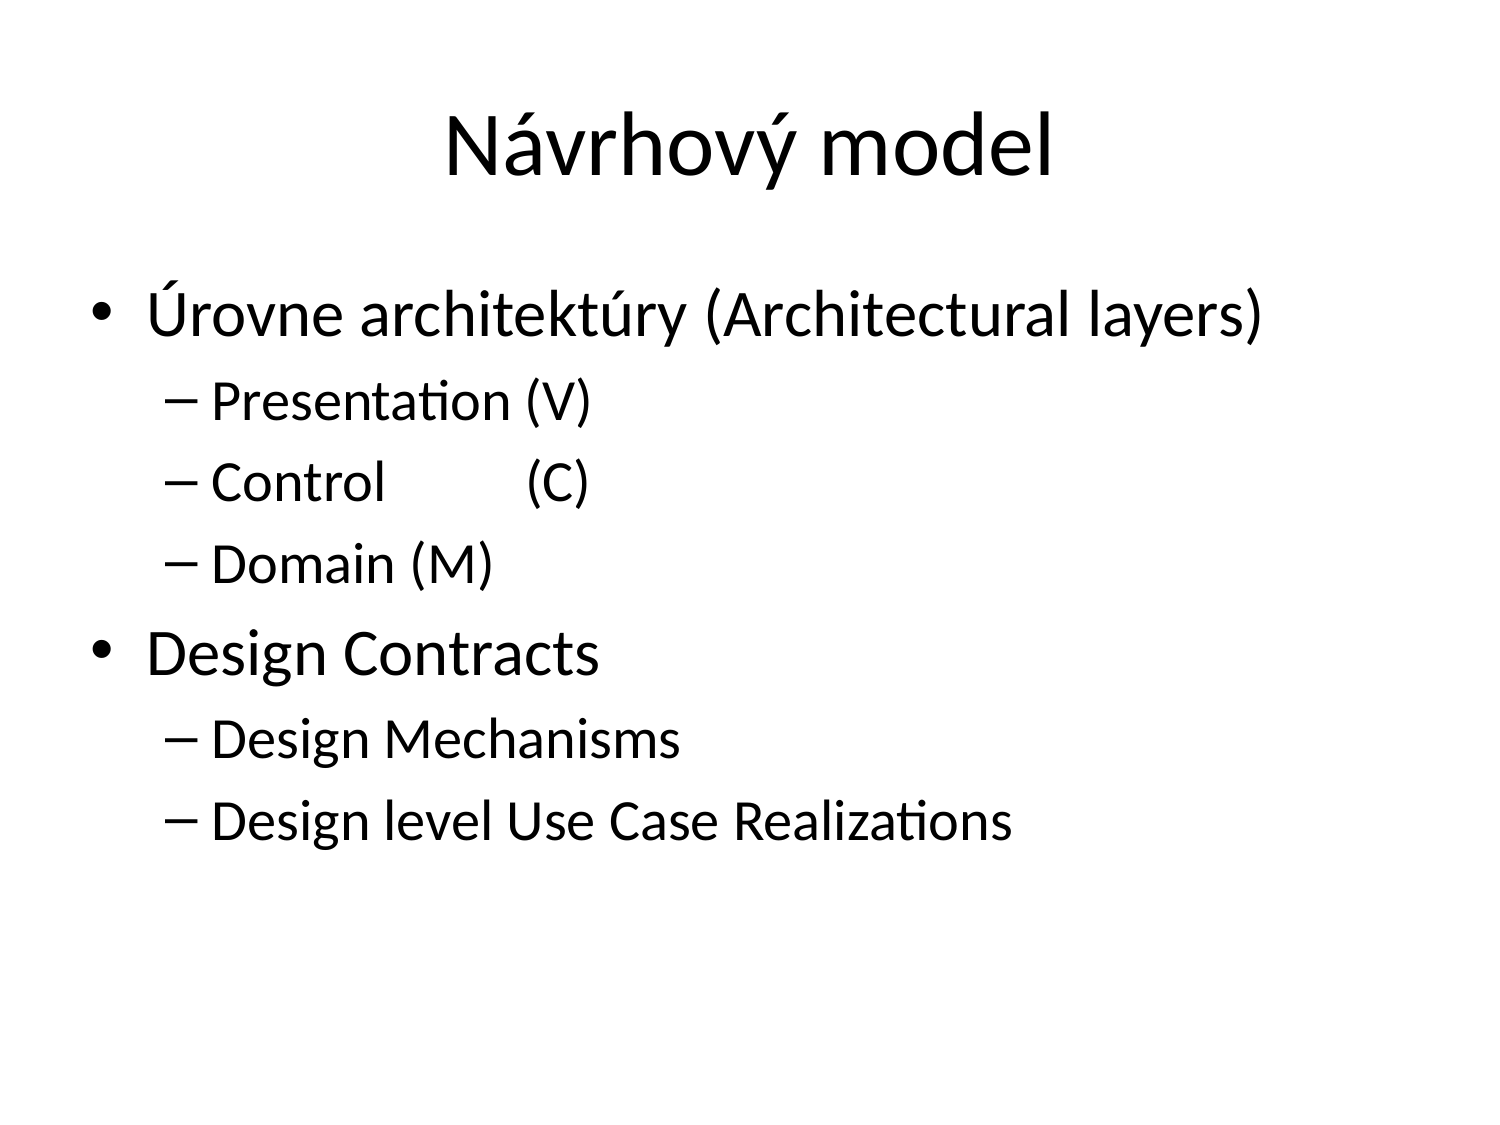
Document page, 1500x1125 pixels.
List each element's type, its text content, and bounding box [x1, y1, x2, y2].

list Úrovne architektúry (Architectural layers) Presentation (V) Control (C) Domain (M) Design Contracts Design Mechanisms Design level Use Case Realizations [75, 262, 1425, 1005]
title Návrhový model [75, 45, 1425, 233]
